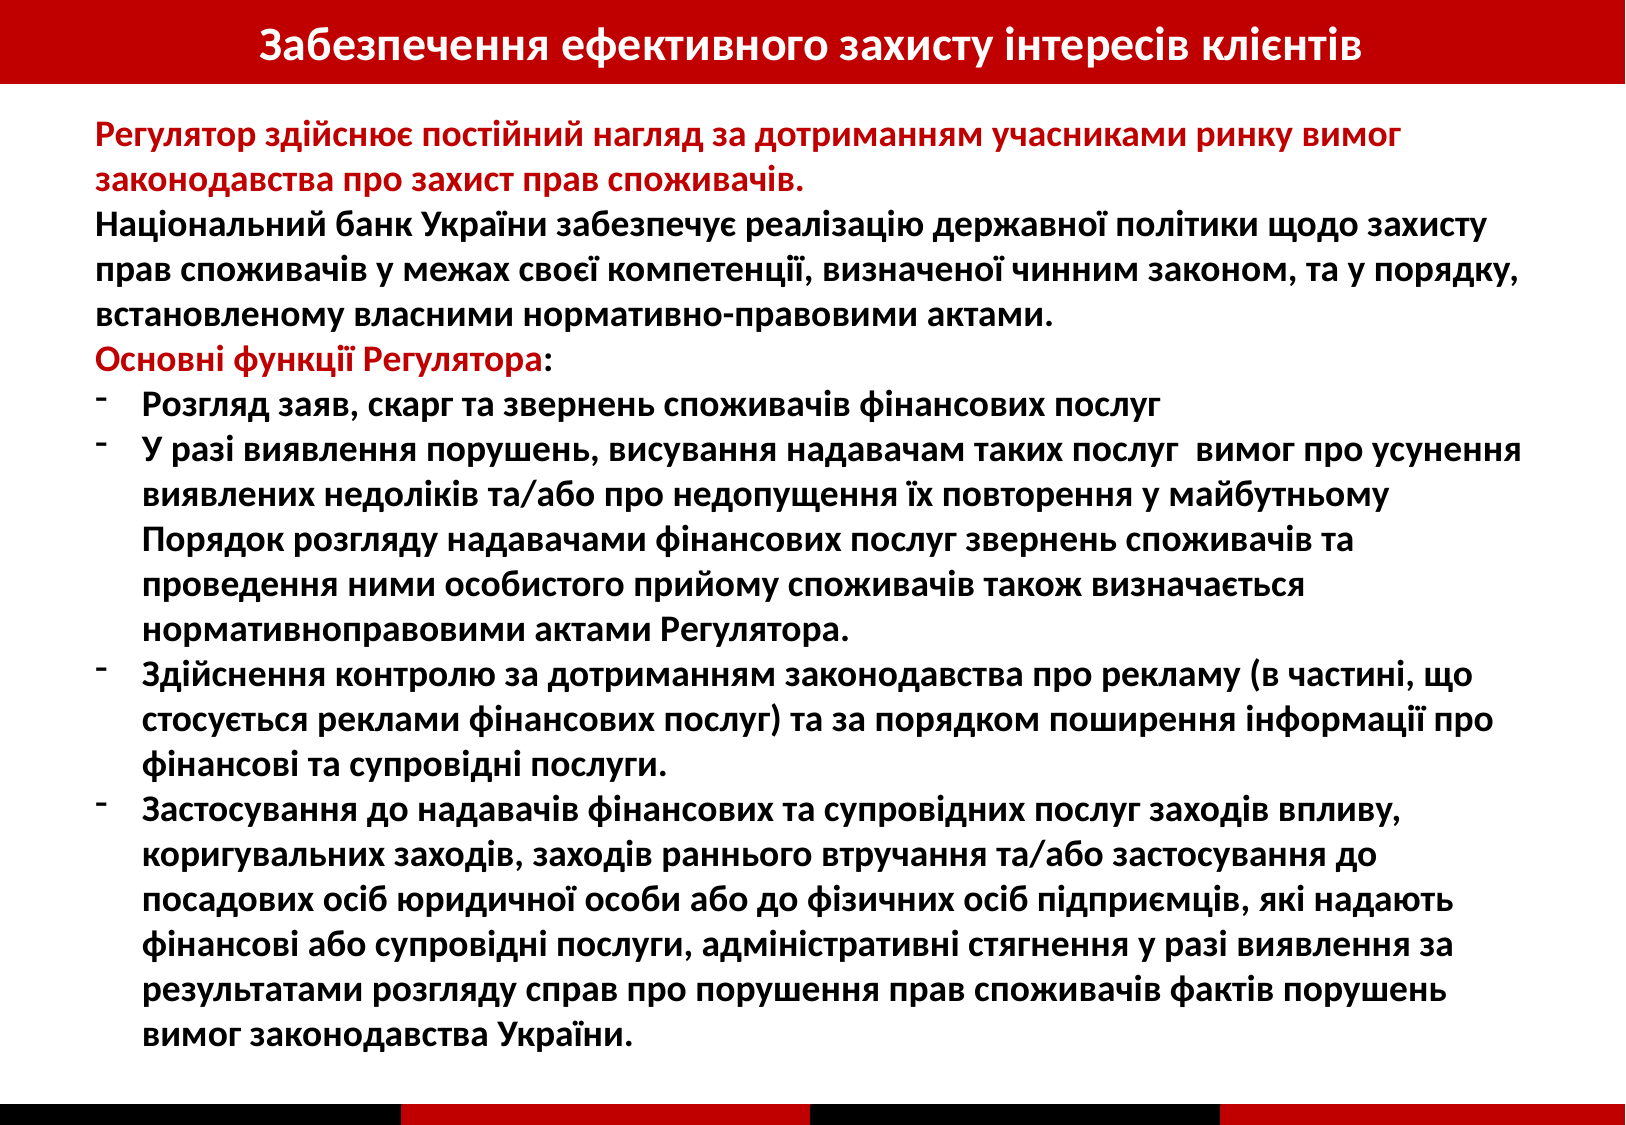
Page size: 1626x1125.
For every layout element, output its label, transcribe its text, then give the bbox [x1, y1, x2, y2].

text_box [401, 1104, 810, 1125]
text_box [0, 1104, 401, 1125]
text_box [1220, 1104, 1625, 1125]
text_box [810, 1104, 1220, 1125]
text_box Забезпечення ефективного захисту інтересів клієнтів [0, 0, 1625, 84]
text_box Регулятор здійснює постійний нагляд за дотриманням учасниками ринку вимог законодавства про захист прав споживачів. Національний банк України забезпечує реалізацію державної політики щодо захисту прав споживачів у межах своєї компетенції, визначеної чинним законом, та у порядку, встановленому власними нормативно-правовими актами. Основні функції Регулятора: Розгляд заяв, скарг та звернень споживачів фінансових послуг У разі виявлення порушень, висування надавачам таких послуг вимог про усунення виявлених недоліків та/або про недопущення їх повторення у майбутньому Порядок розгляду надавачами фінансових послуг звернень споживачів та проведення ними особистого прийому споживачів також визначається нормативноправовими актами Регулятора. Здійснення контролю за дотриманням законодавства про рекламу (в частині, що стосується реклами фінансових послуг) та за порядком поширення інформації про фінансові та супровідні послуги. Застосування до надавачів фінансових та супровідних послуг заходів впливу, коригувальних заходів, заходів раннього втручання та/або застосування до посадових осіб юридичної особи або до фізичних осіб підприємців, які надають фінансові або супровідні послуги, адміністративні стягнення у разі виявлення за результатами розгляду справ про порушення прав споживачів фактів порушень вимог законодавства України. [80, 101, 1545, 1062]
